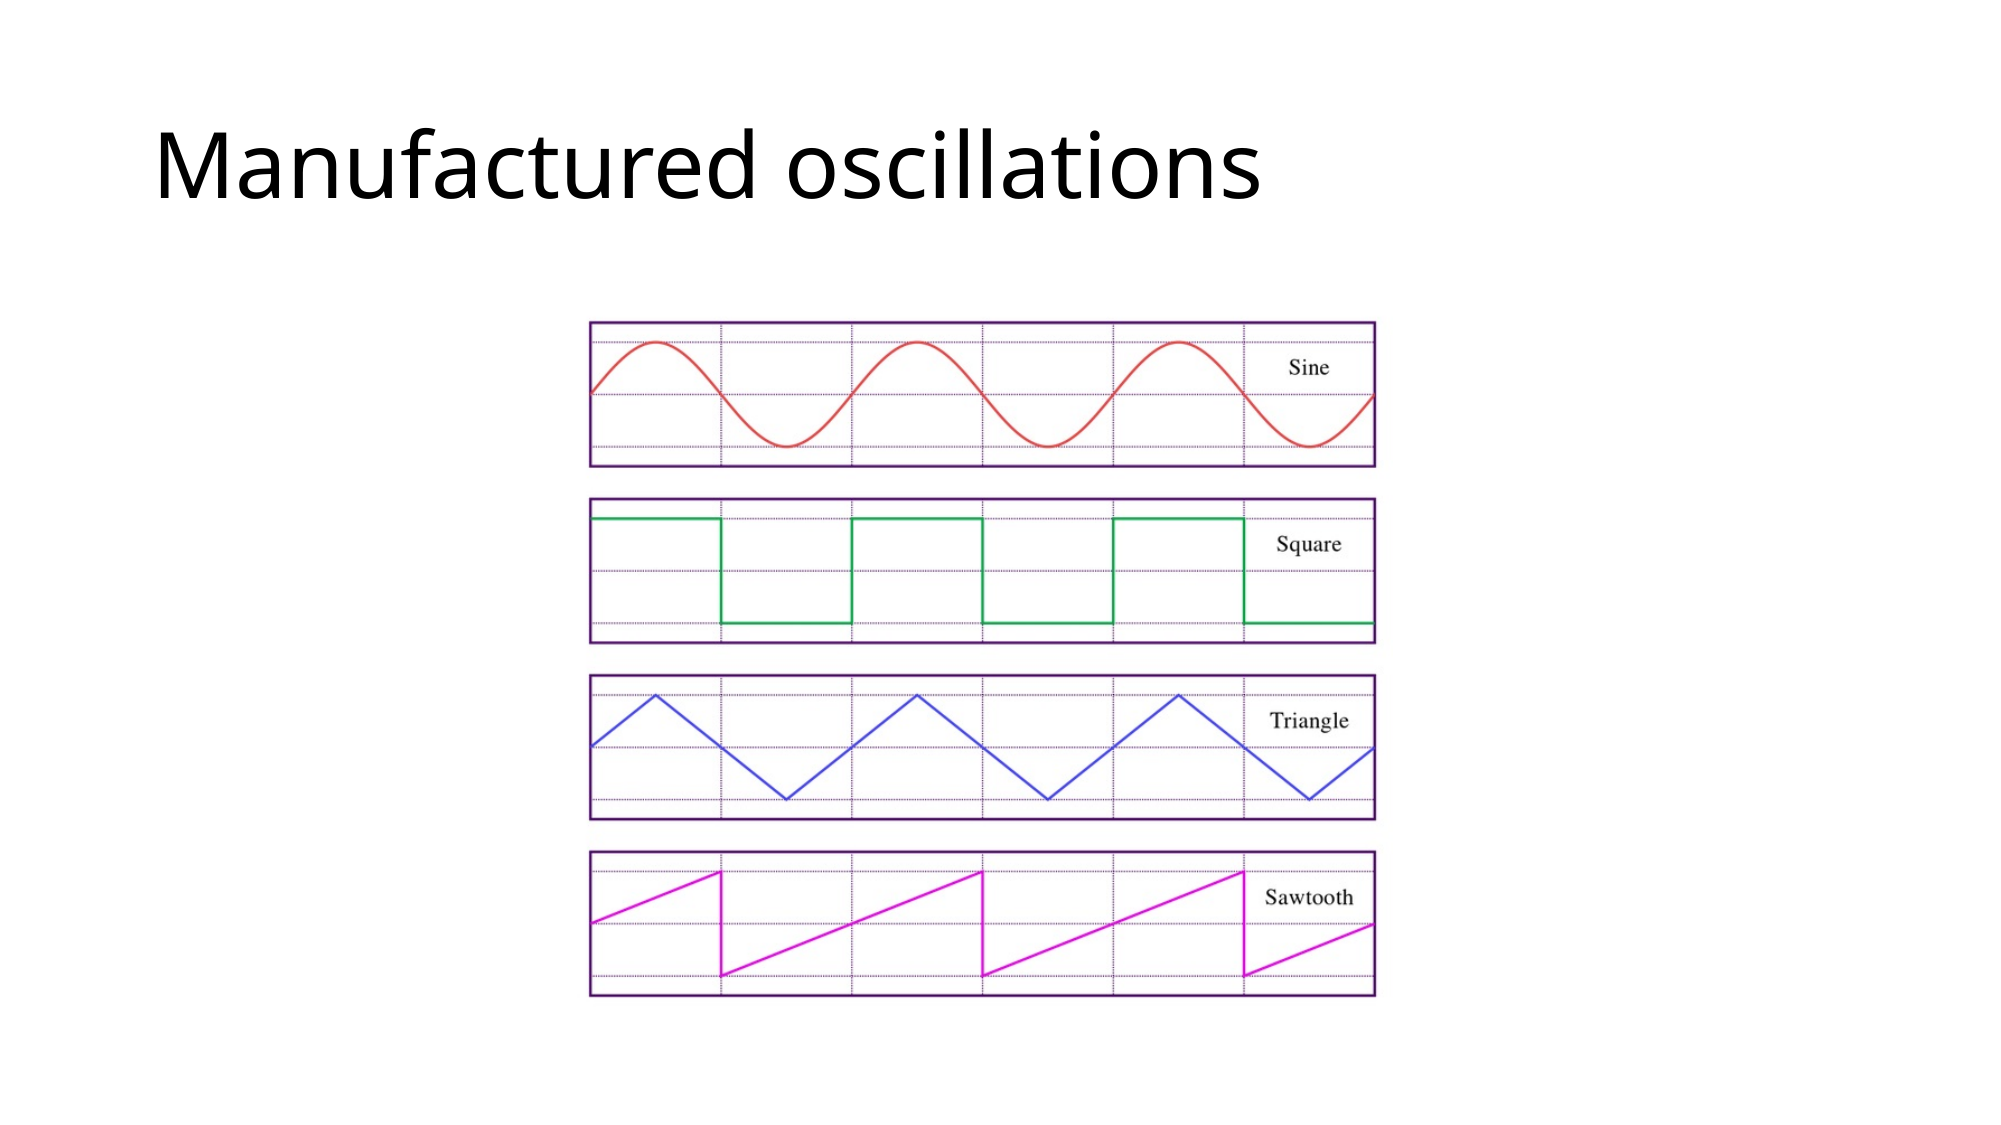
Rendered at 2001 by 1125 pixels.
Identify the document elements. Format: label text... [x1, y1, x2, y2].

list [569, 299, 1431, 1014]
title Manufactured oscillations [137, 59, 1863, 278]
